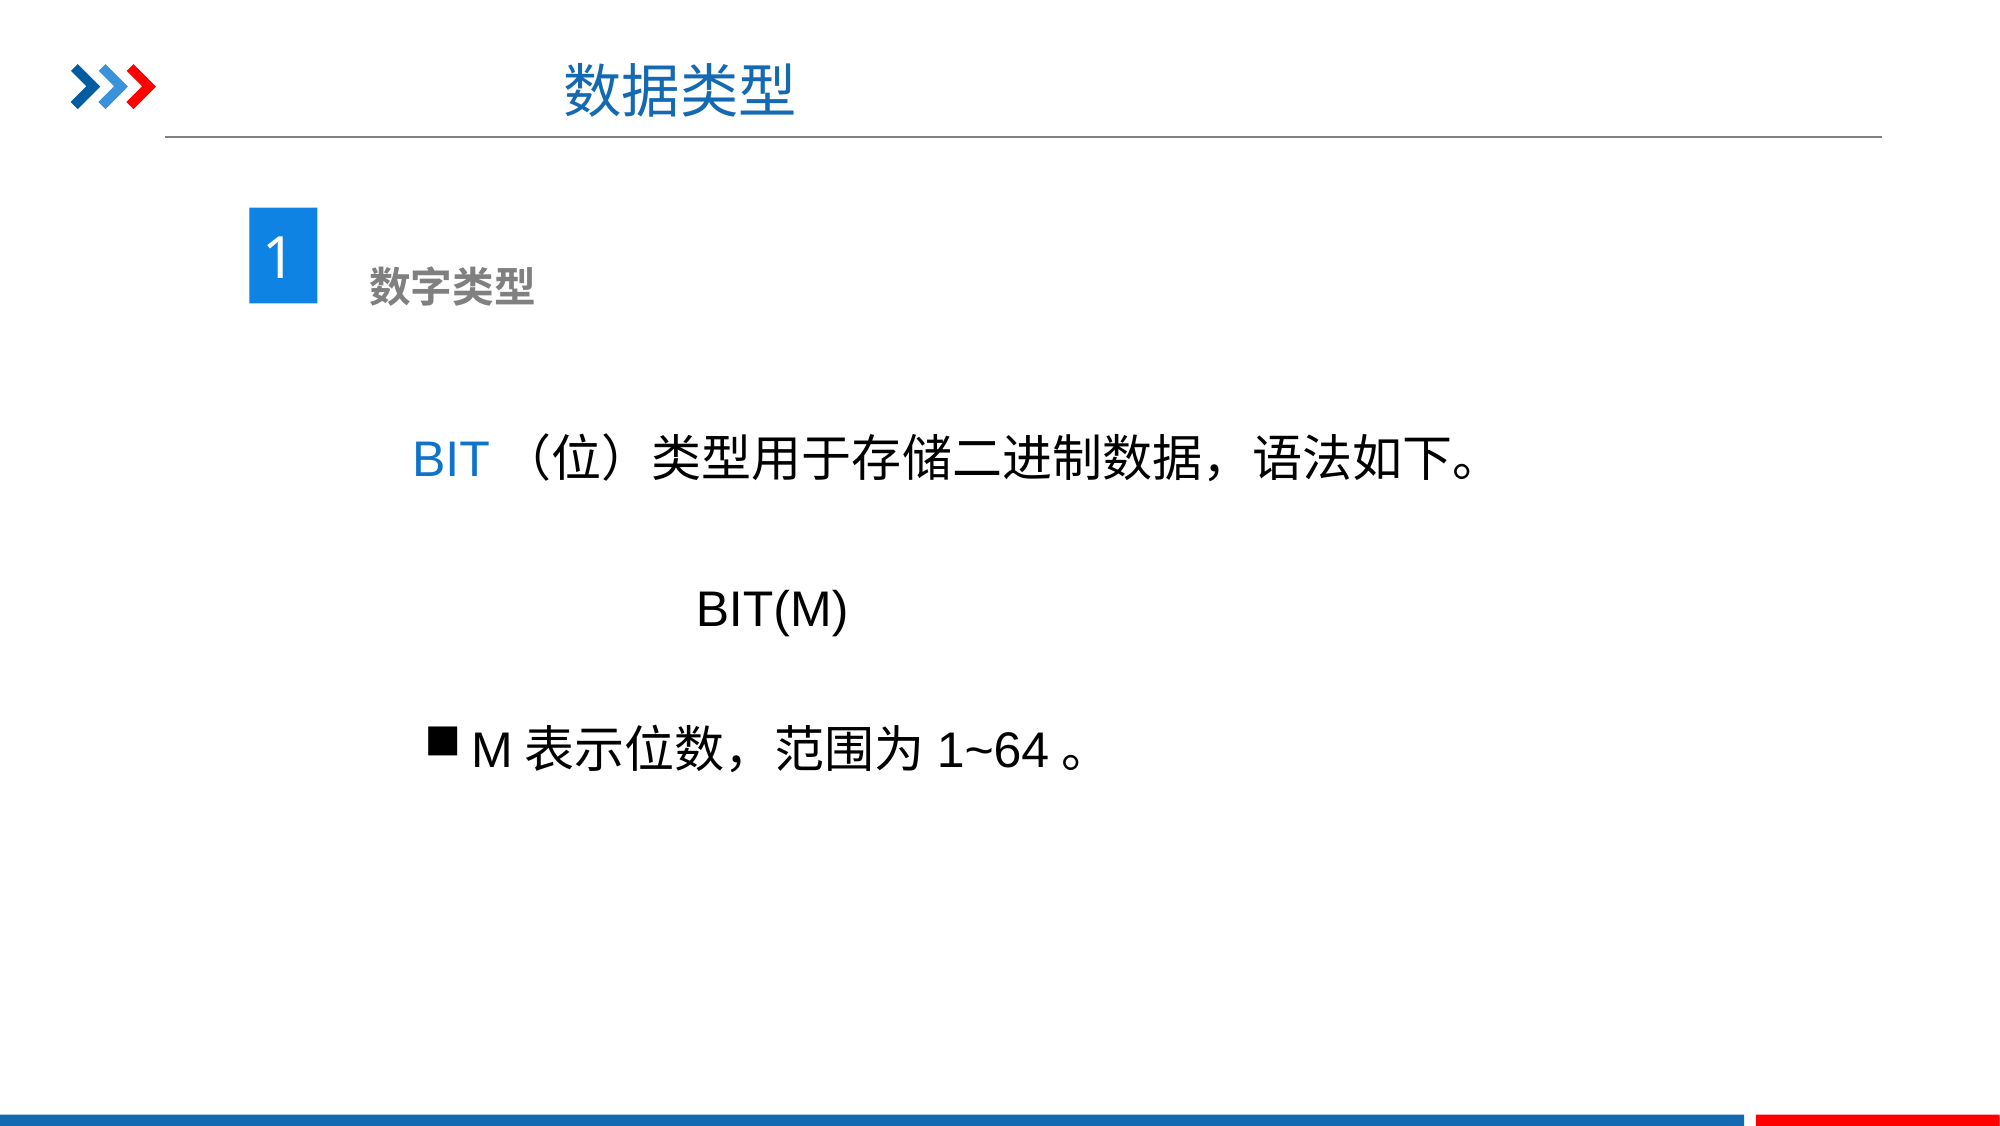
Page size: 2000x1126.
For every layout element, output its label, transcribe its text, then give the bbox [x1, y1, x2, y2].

title 数据类型 [521, 25, 1296, 153]
text_box M表示位数，范围为1~64。 [409, 680, 1232, 786]
text_box 数字类型 [319, 245, 1092, 380]
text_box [249, 207, 318, 304]
text_box BIT（位）类型用于存储二进制数据，语法如下。 [397, 388, 1518, 494]
text_box BIT(M) [681, 538, 971, 644]
